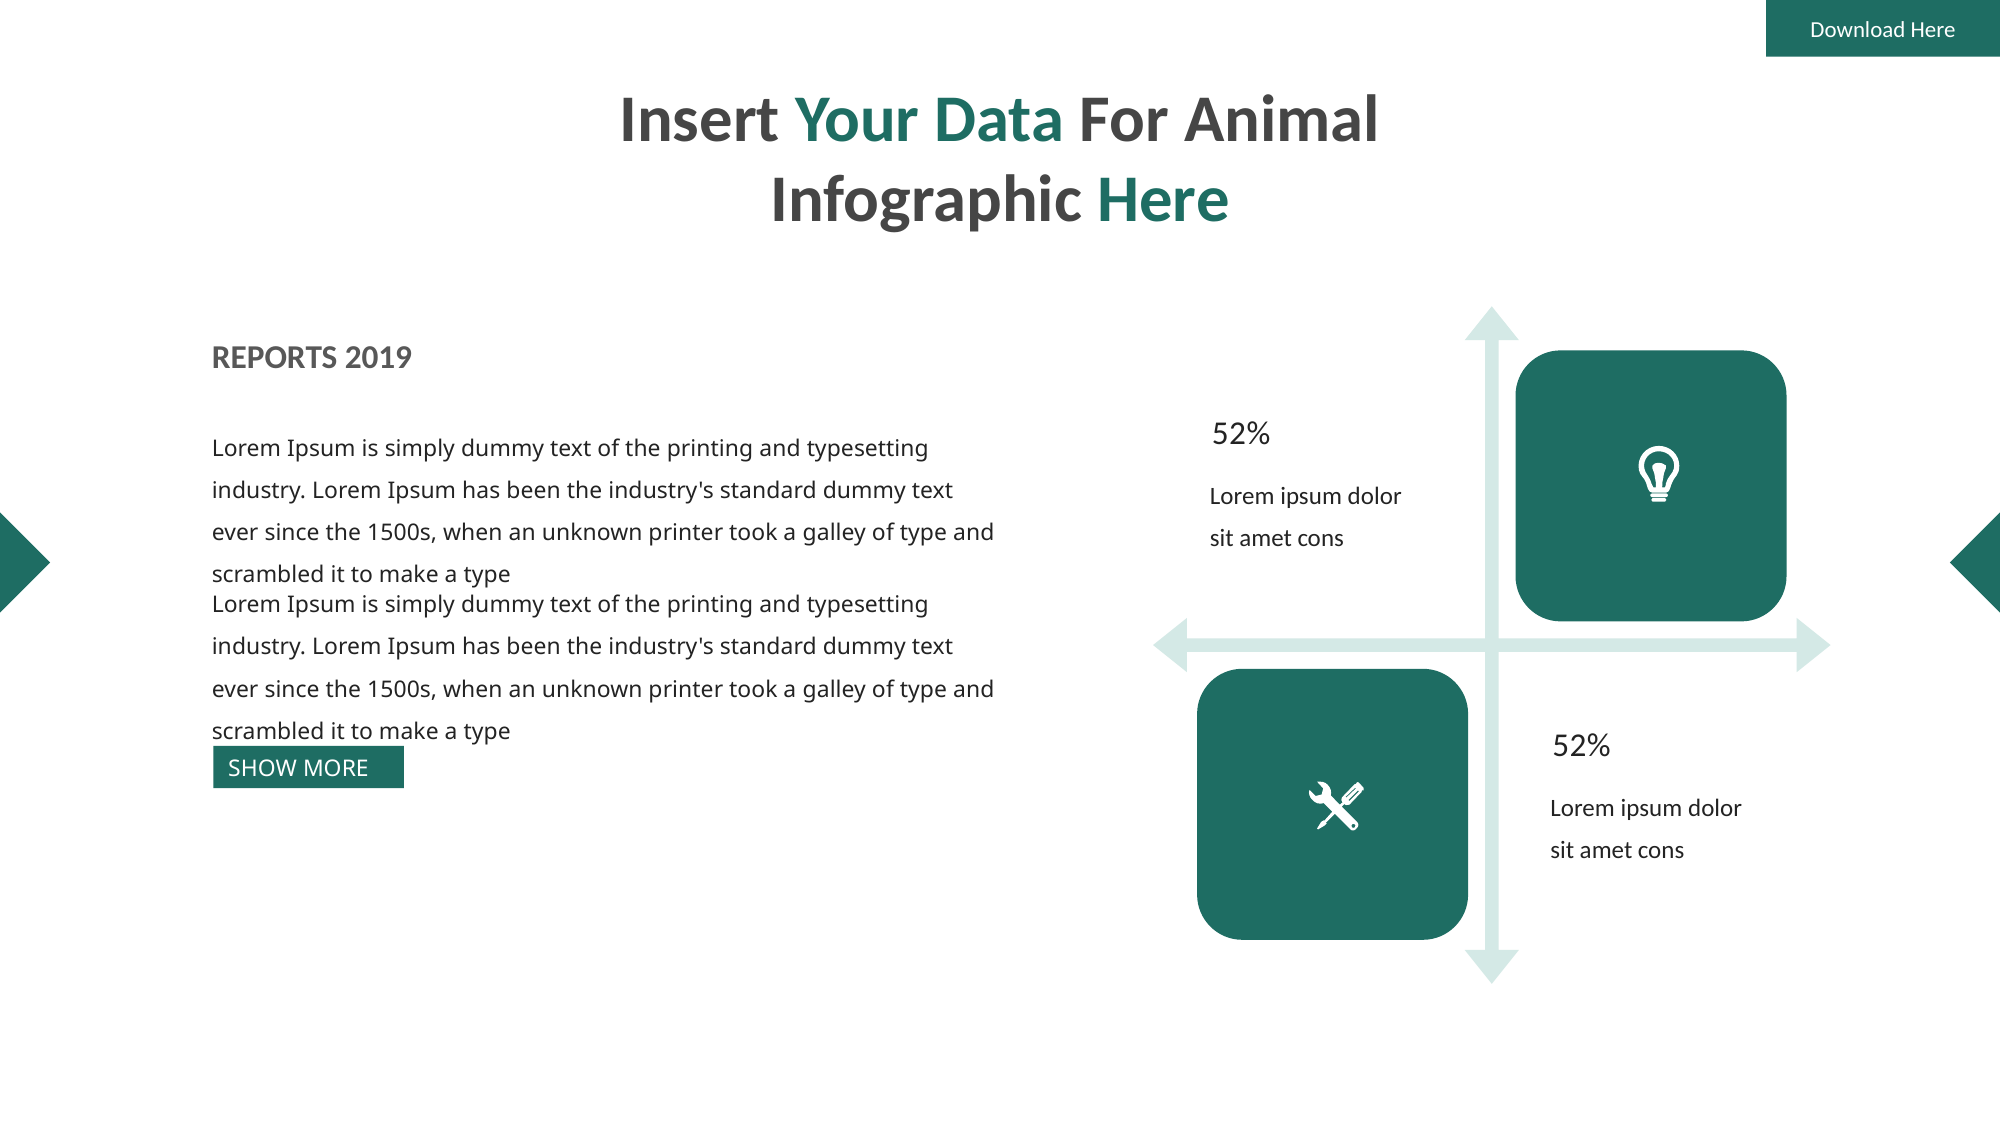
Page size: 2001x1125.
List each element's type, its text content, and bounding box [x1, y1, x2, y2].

text_box [1654, 465, 1664, 488]
text_box [1638, 445, 1680, 493]
text_box Lorem ipsum dolor sit amet cons [1195, 460, 1445, 560]
text_box [1514, 349, 1788, 623]
text_box [1196, 667, 1470, 941]
text_box Lorem Ipsum is simply dummy text of the printing and typesetting industry. Lorem Ipsum has been the industry's standard dummy text ever since the 1500s, when an unknown printer took a galley of type and scrambled it to make a type [197, 568, 1015, 740]
text_box [1948, 510, 2000, 615]
text_box Insert Your Data For Animal Infographic Here [505, 67, 1495, 243]
text_box Download Here [1765, 0, 2000, 58]
text_box REPORTS 2019 [197, 328, 571, 383]
text_box Lorem ipsum dolor sit amet cons [1535, 772, 1785, 872]
text_box [1153, 306, 1831, 984]
text_box SHOW MORE [213, 745, 404, 789]
text_box Lorem Ipsum is simply dummy text of the printing and typesetting industry. Lorem Ipsum has been the industry's standard dummy text ever since the 1500s, when an unknown printer took a galley of type and scrambled it to make a type [197, 411, 1015, 568]
text_box 52% [1537, 716, 1654, 771]
text_box [1650, 493, 1668, 498]
text_box [1651, 497, 1667, 502]
text_box [1308, 781, 1364, 831]
text_box 52% [1197, 404, 1313, 459]
text_box [0, 510, 52, 615]
